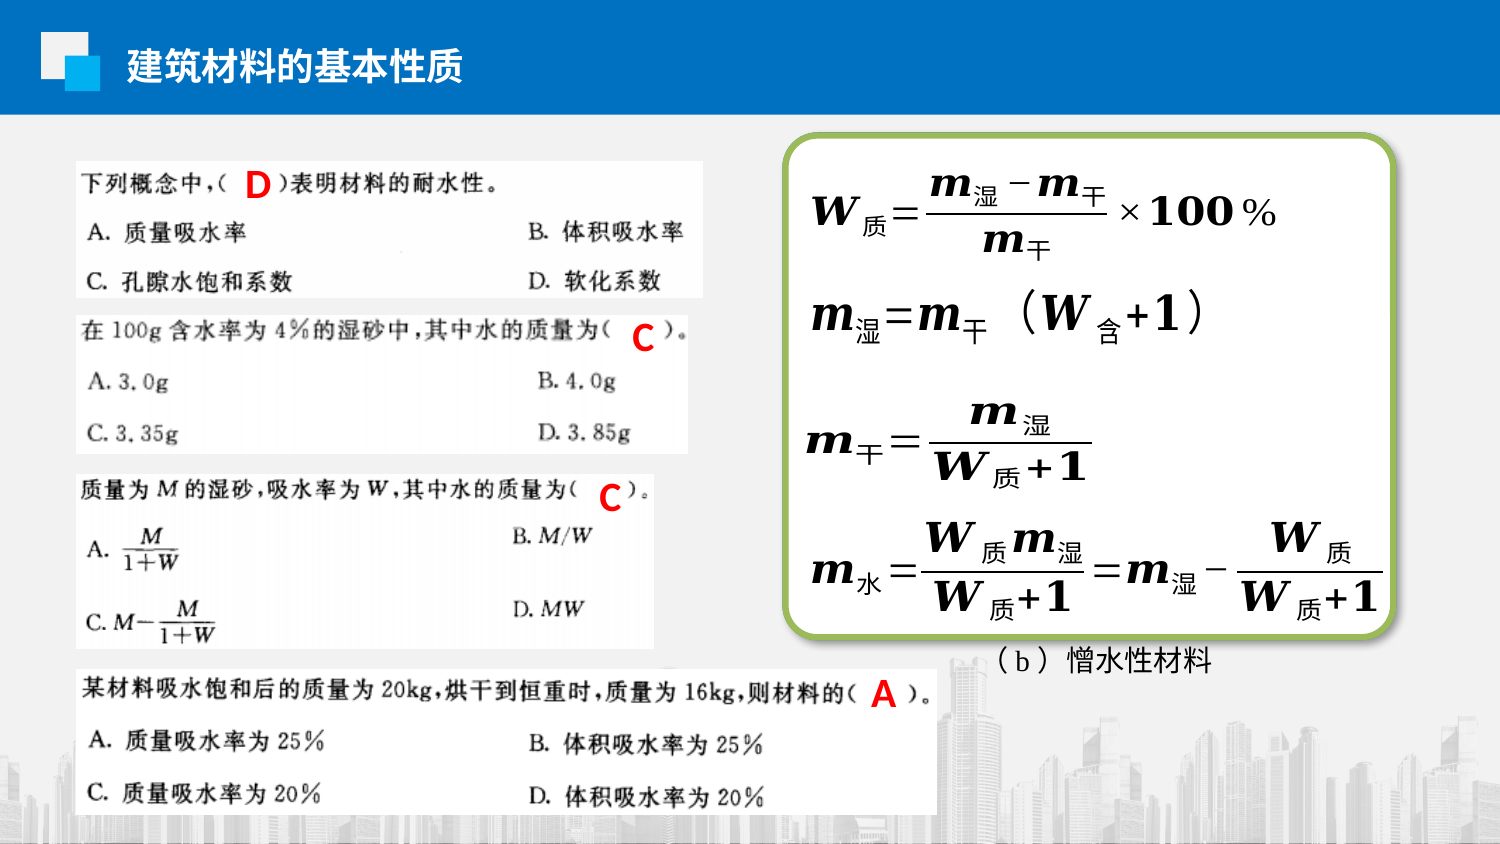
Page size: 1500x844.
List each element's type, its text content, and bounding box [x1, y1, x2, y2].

picture [76, 315, 689, 454]
text_box 建筑材料的基本性质 [112, 35, 715, 96]
text_box A [856, 658, 874, 668]
text_box [63, 54, 102, 93]
text_box D [230, 149, 278, 159]
text_box [39, 30, 91, 81]
picture [76, 669, 937, 816]
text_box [879, 646, 1312, 686]
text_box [785, 135, 1394, 638]
picture [76, 161, 704, 298]
text_box [0, 1, 1500, 117]
text_box C [584, 463, 632, 473]
text_box C [617, 306, 665, 313]
picture [76, 474, 655, 650]
